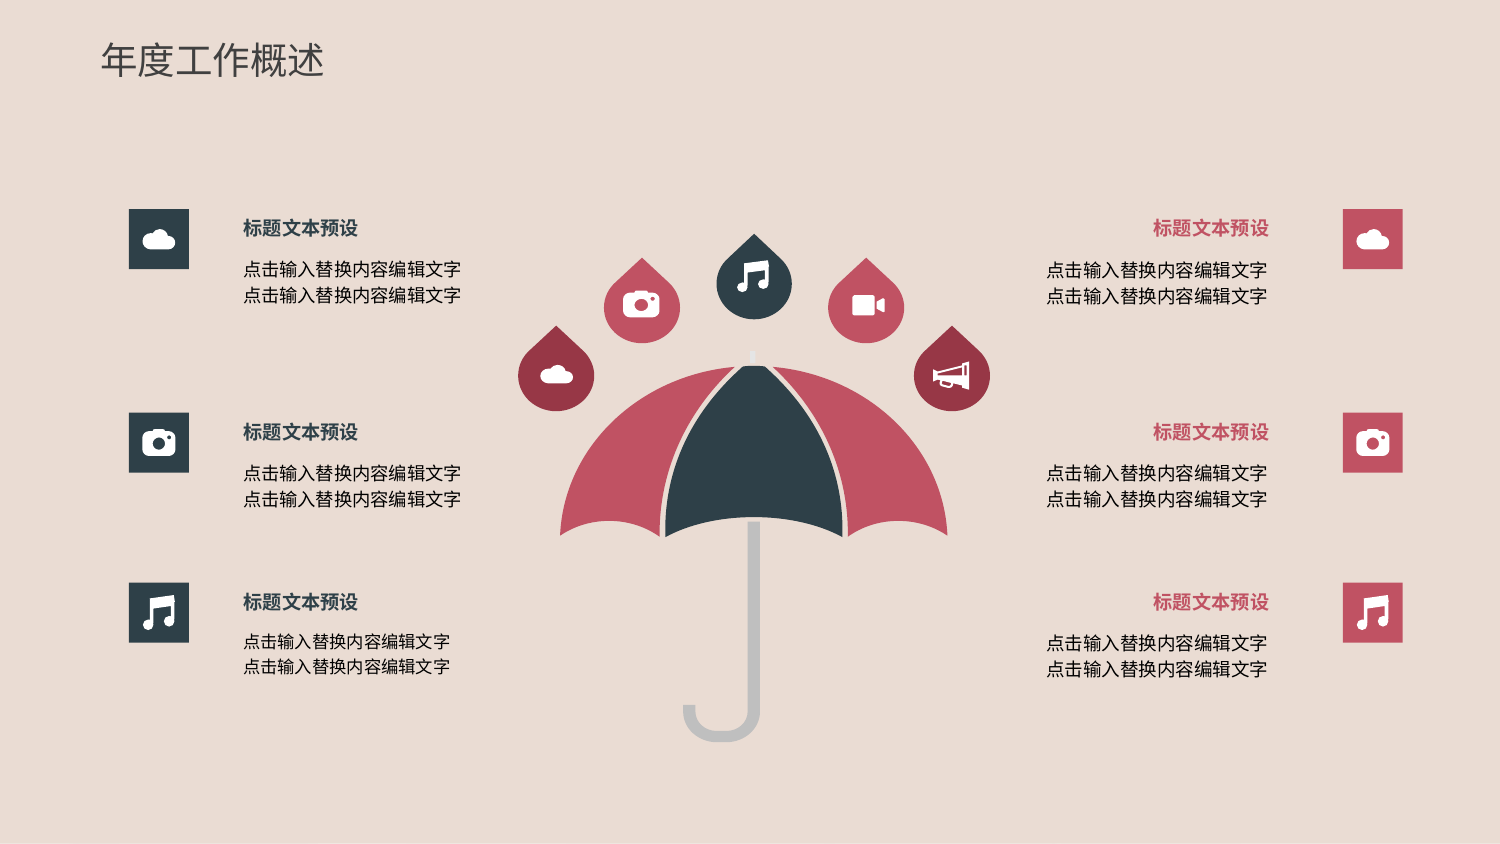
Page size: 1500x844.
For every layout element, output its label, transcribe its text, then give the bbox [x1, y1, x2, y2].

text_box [128, 208, 479, 686]
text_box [1025, 208, 1404, 689]
text_box 年度工作概述 [100, 28, 450, 91]
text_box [517, 233, 991, 743]
